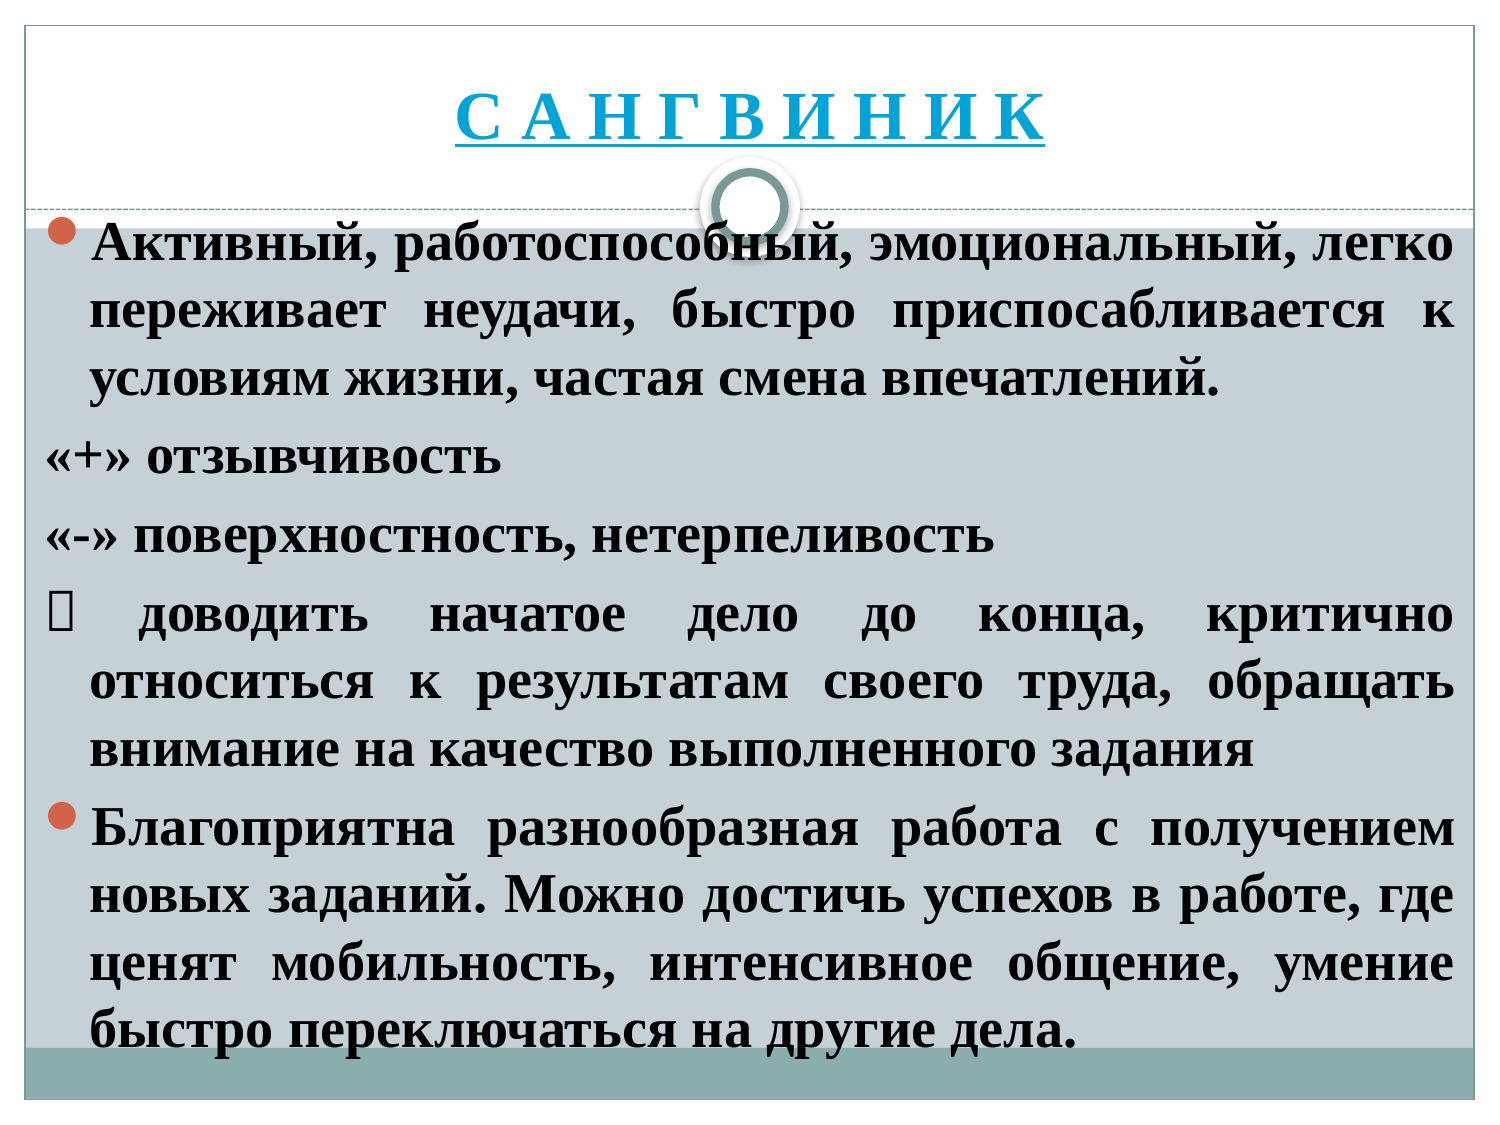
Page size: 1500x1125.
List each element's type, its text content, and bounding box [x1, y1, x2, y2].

list Активный, работоспособный, эмоциональный, легко переживает неудачи, быстро приспосабливается к условиям жизни, частая смена впечатлений. «+» отзывчивость «-» поверхностность, нетерпеливость  доводить начатое дело до конца, критично относиться к результатам своего труда, обращать внимание на качество выполненного задания Благоприятна разнообразная работа с получением новых заданий. Можно достичь успехов в работе, где ценят мобильность, интенсивное общение, умение быстро переключаться на другие дела. [29, 196, 1471, 1094]
title С А Н Г В И Н И К [29, 30, 1471, 161]
